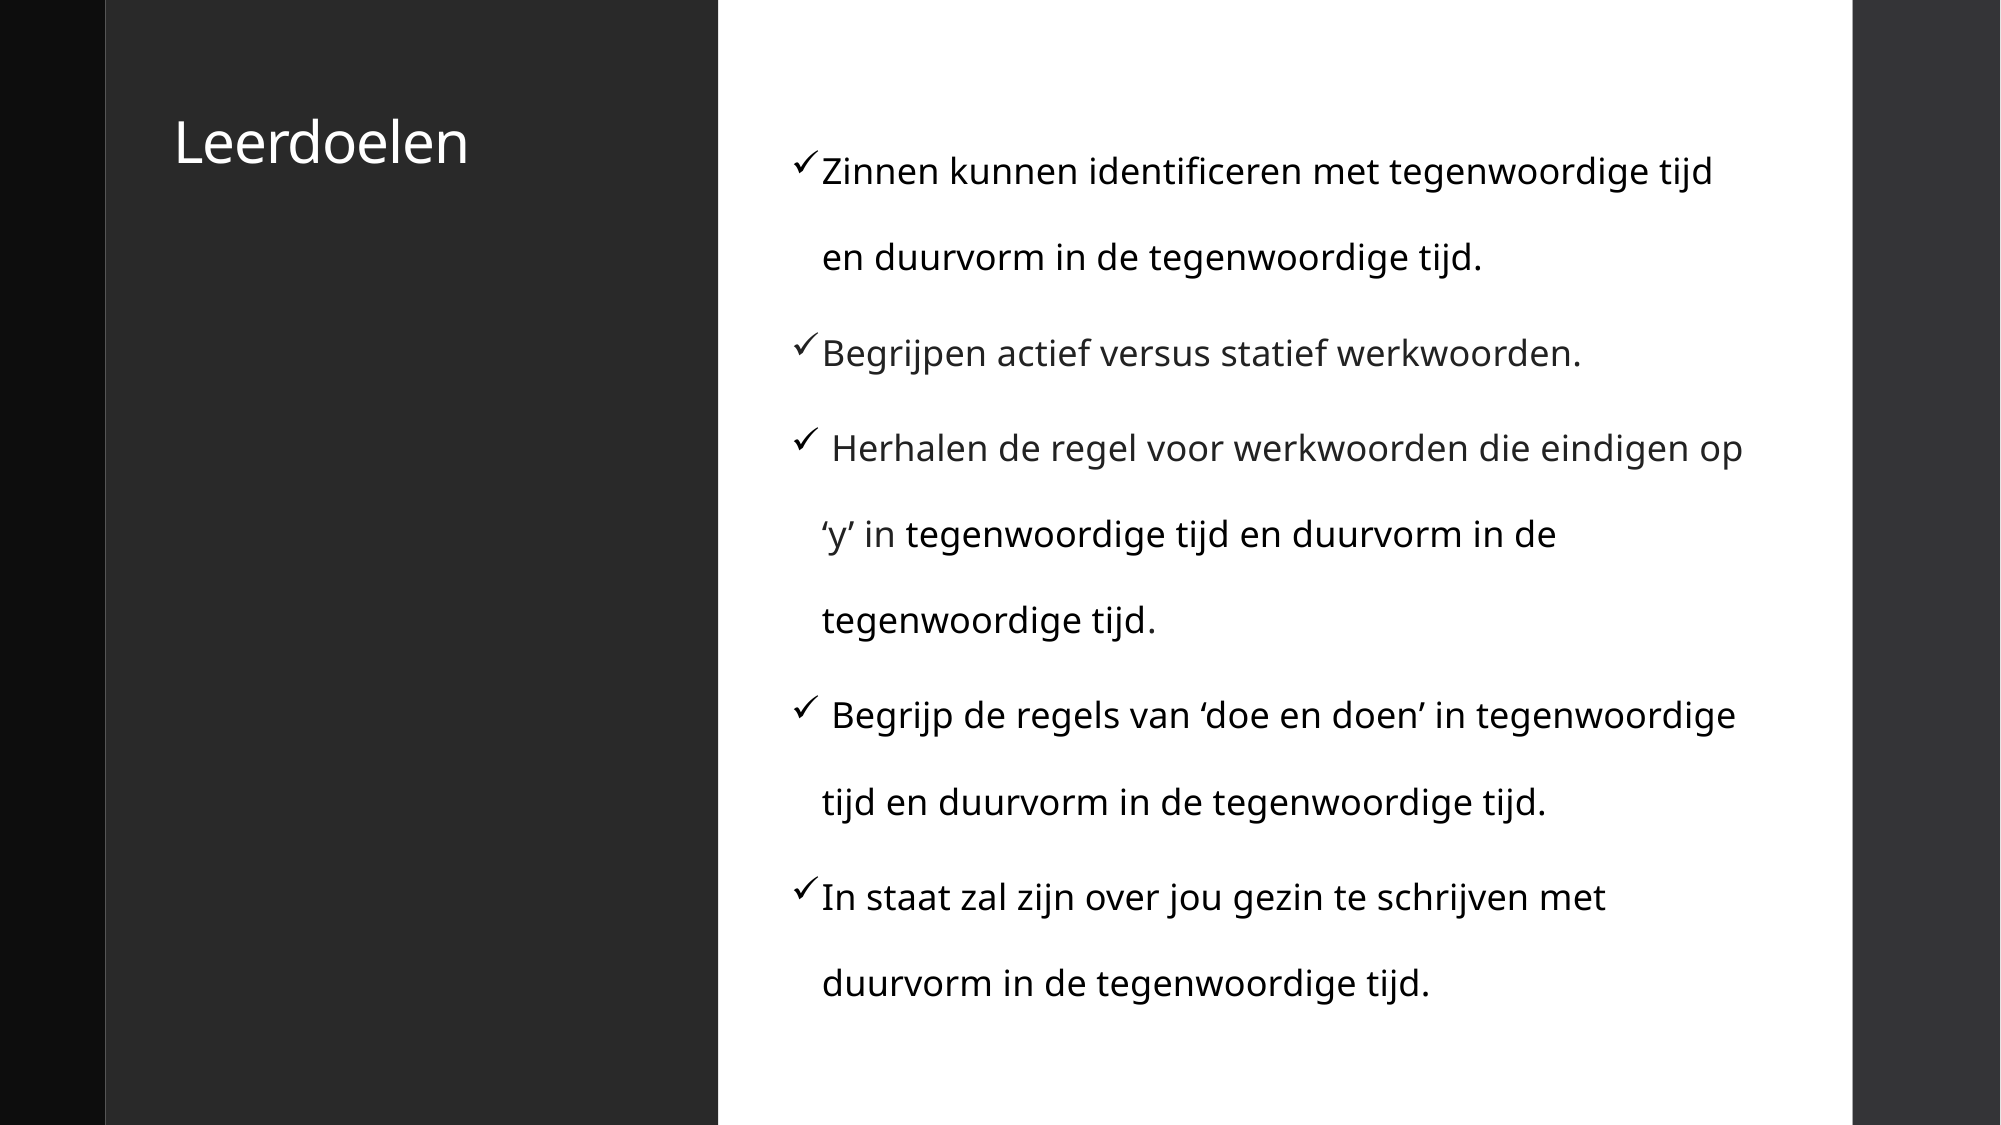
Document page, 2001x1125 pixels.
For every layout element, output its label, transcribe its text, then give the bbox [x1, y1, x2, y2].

text_box [104, 0, 717, 1125]
title Leerdoelen [158, 105, 666, 1013]
text_box [717, 0, 1854, 1125]
list Zinnen kunnen identificeren met tegenwoordige tijd en duurvorm in de tegenwoordige tijd. Begrijpen actief versus statief werkwoorden. Herhalen de regel voor werkwoorden die eindigen op ‘y’ in tegenwoordige tijd en duurvorm in de tegenwoordige tijd. Begrijp de regels van ‘doe en doen’ in tegenwoordige tijd en duurvorm in de tegenwoordige tijd. In staat zal zijn over jou gezin te schrijven met duurvorm in de tegenwoordige tijd. [790, 105, 1747, 1020]
text_box [0, 0, 104, 1125]
